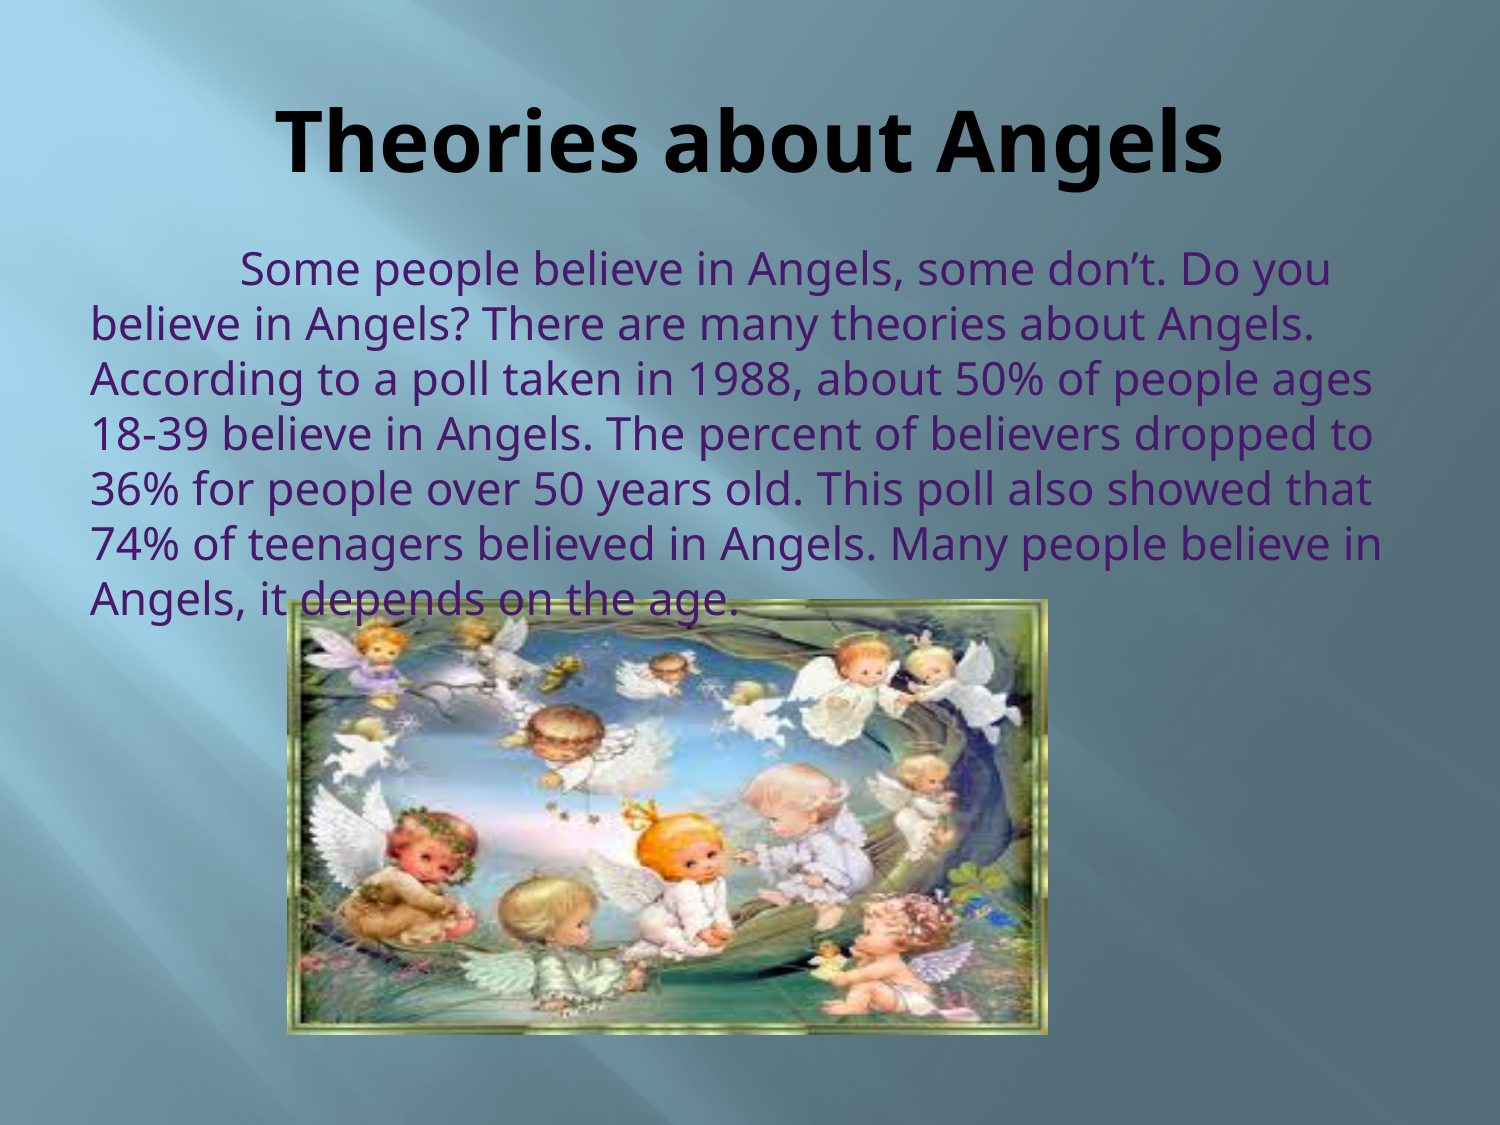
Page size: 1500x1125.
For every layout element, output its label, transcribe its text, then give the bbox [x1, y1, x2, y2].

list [287, 599, 1048, 1036]
title Theories about Angels [75, 45, 1425, 232]
text_box Some people believe in Angels, some don’t. Do you believe in Angels? There are many theories about Angels. According to a poll taken in 1988, about 50% of people ages 18-39 believe in Angels. The percent of believers dropped to 36% for people over 50 years old. This poll also showed that 74% of teenagers believed in Angels. Many people believe in Angels, it depends on the age. [74, 232, 1438, 688]
